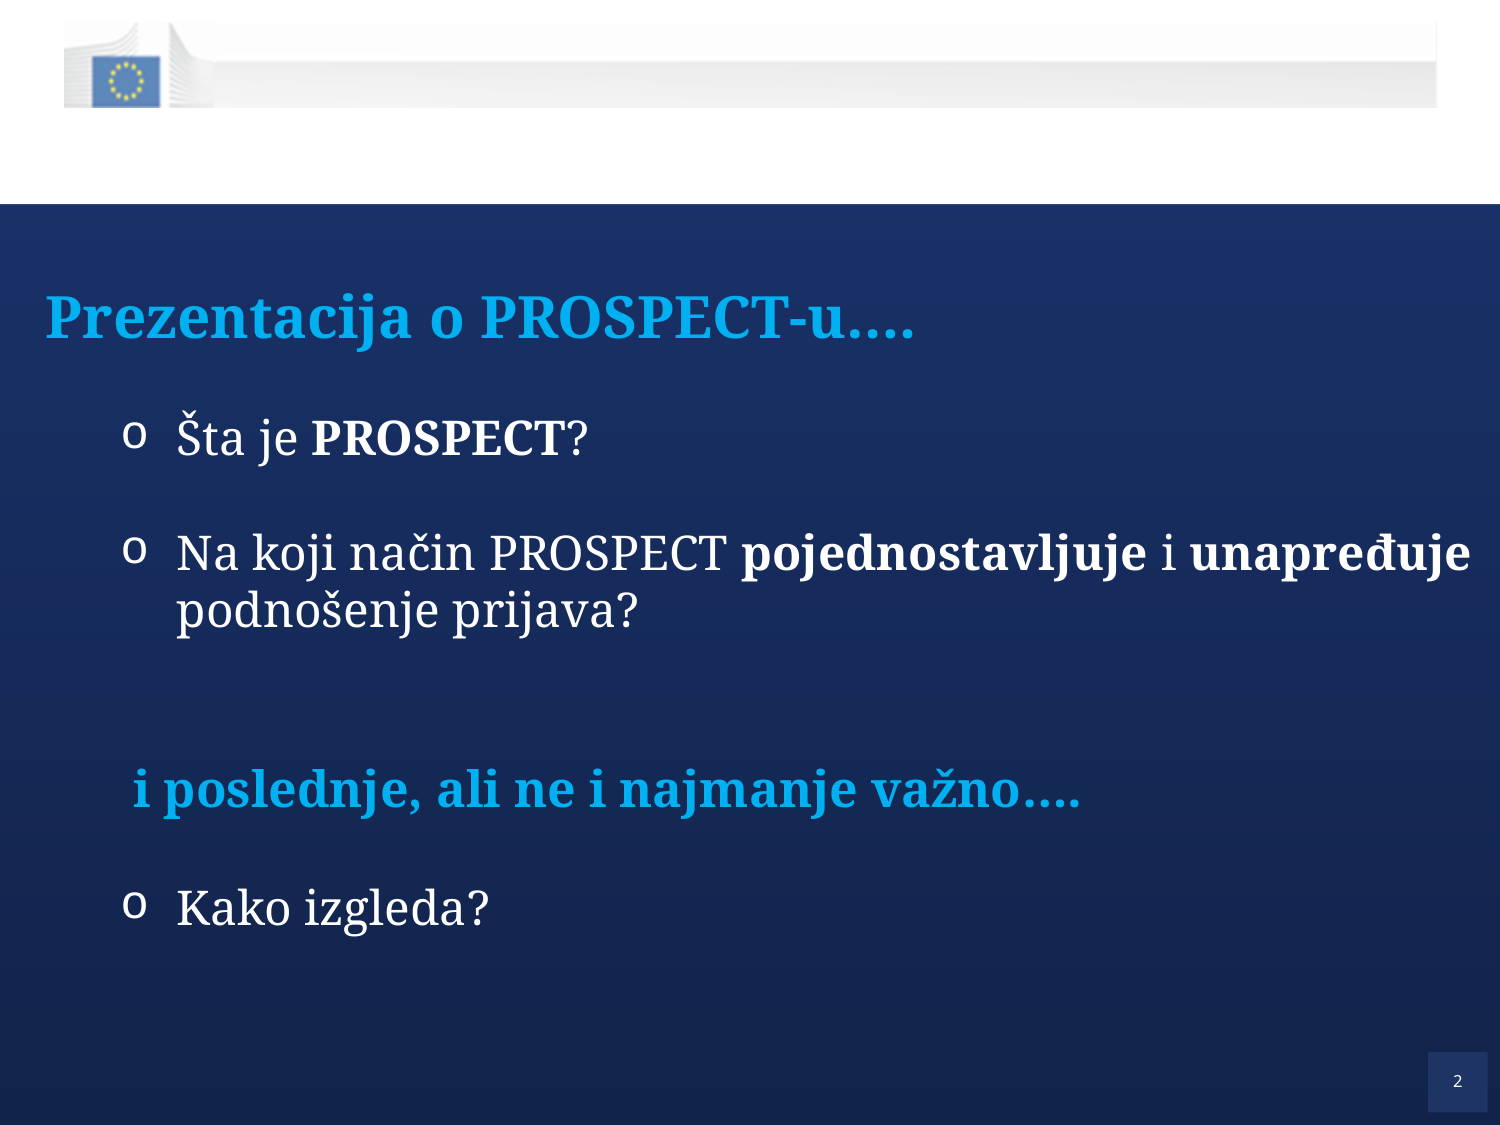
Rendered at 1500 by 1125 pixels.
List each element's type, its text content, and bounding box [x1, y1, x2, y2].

text_box [0, 112, 1500, 206]
picture [64, 22, 1439, 108]
text_box Prezentacija o PROSPECT-u…. Šta je PROSPECT? Na koji način PROSPECT pojednostavljuje i unapređuje podnošenje prijava? i poslednje, ali ne i najmanje važno…. Kako izgleda? [30, 272, 1500, 1125]
